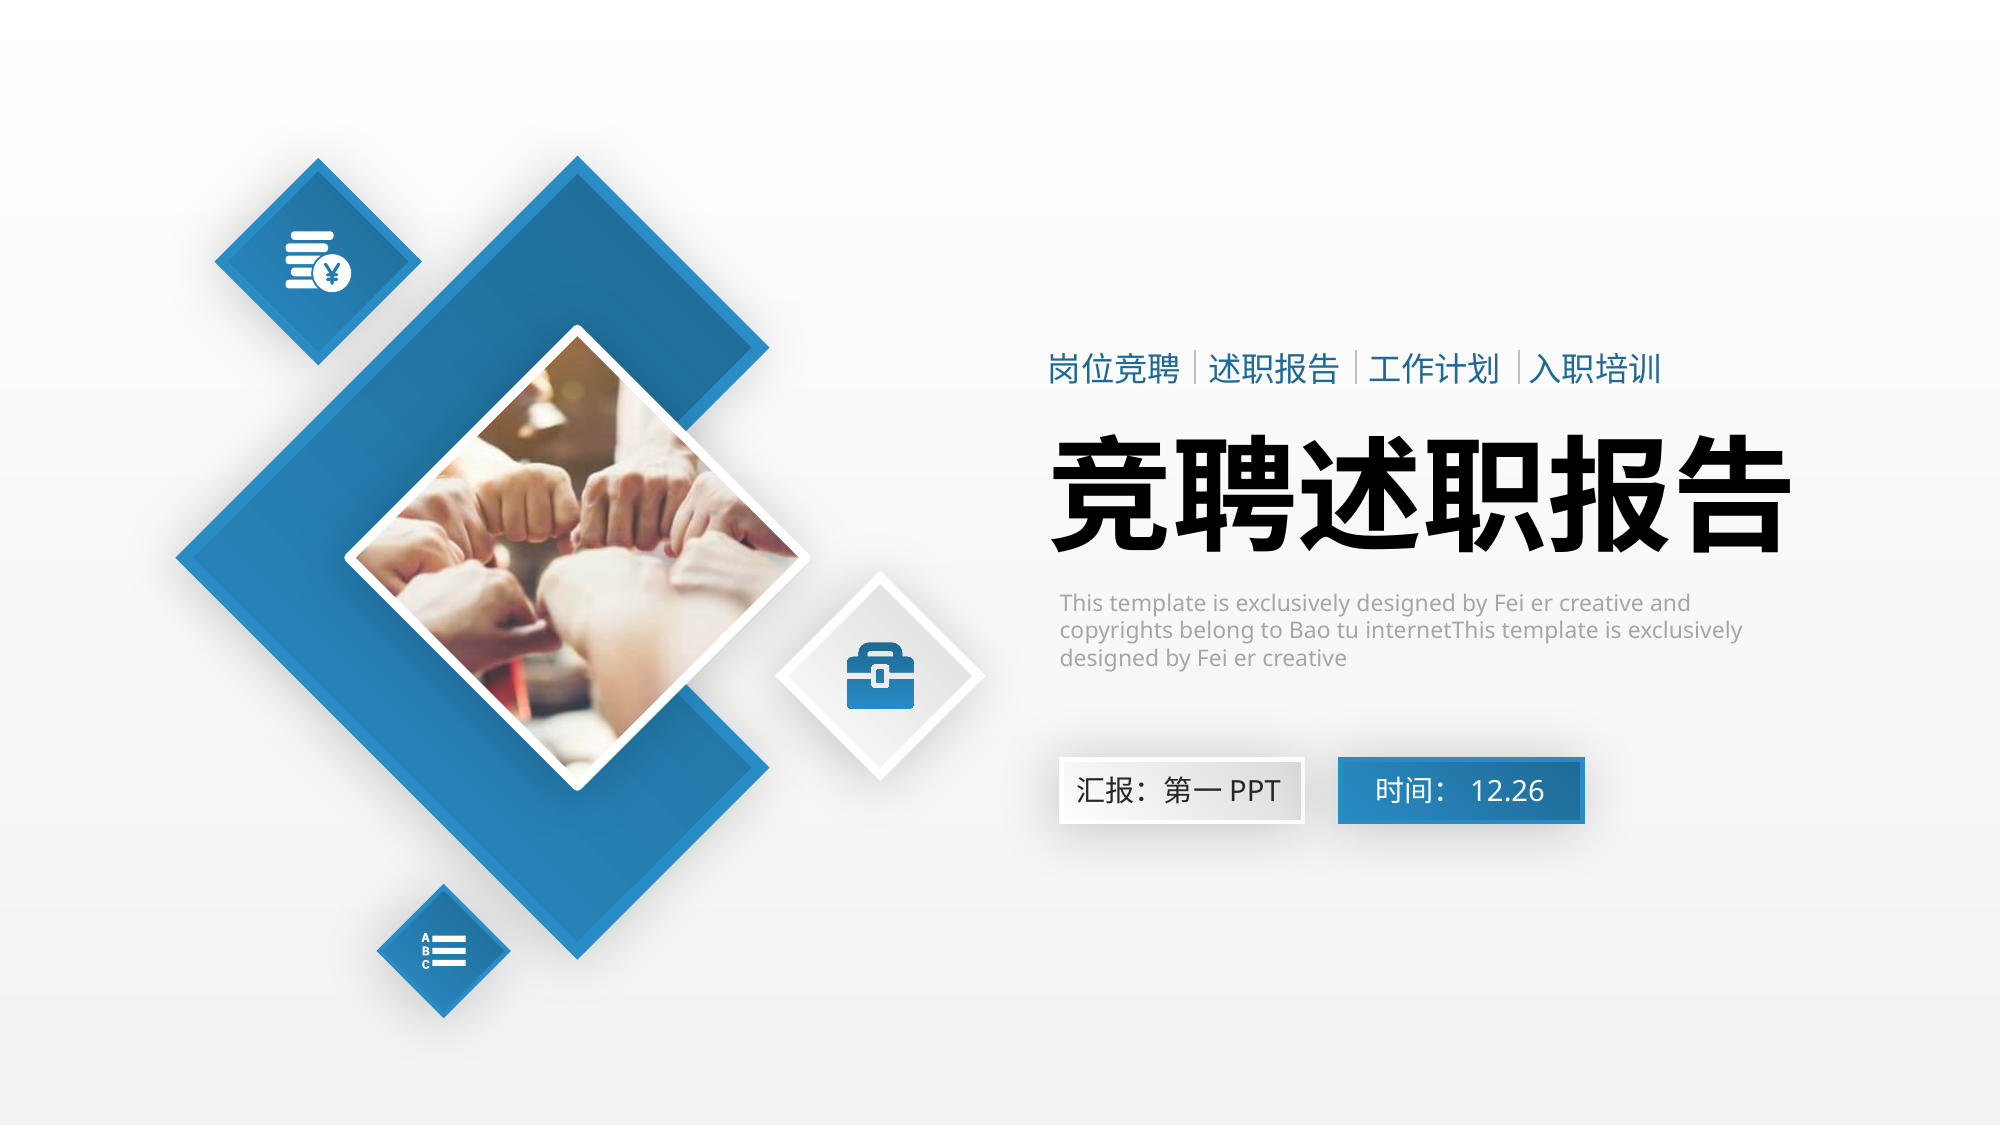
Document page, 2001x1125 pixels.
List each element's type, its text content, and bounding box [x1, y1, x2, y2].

picture [348, 329, 806, 787]
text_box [1053, 759, 1304, 822]
text_box [412, 787, 743, 953]
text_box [221, 164, 416, 359]
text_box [1335, 759, 1585, 822]
text_box This template is exclusively designed by Fei er creative and copyrights belong to Bao tu internetThis template is exclusively designed by Fei er creative [1044, 581, 1818, 679]
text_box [1032, 340, 1715, 396]
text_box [379, 886, 508, 1015]
text_box [416, 163, 744, 329]
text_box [806, 577, 979, 775]
text_box 竞聘述职报告 [1032, 408, 1892, 574]
text_box [182, 392, 348, 723]
